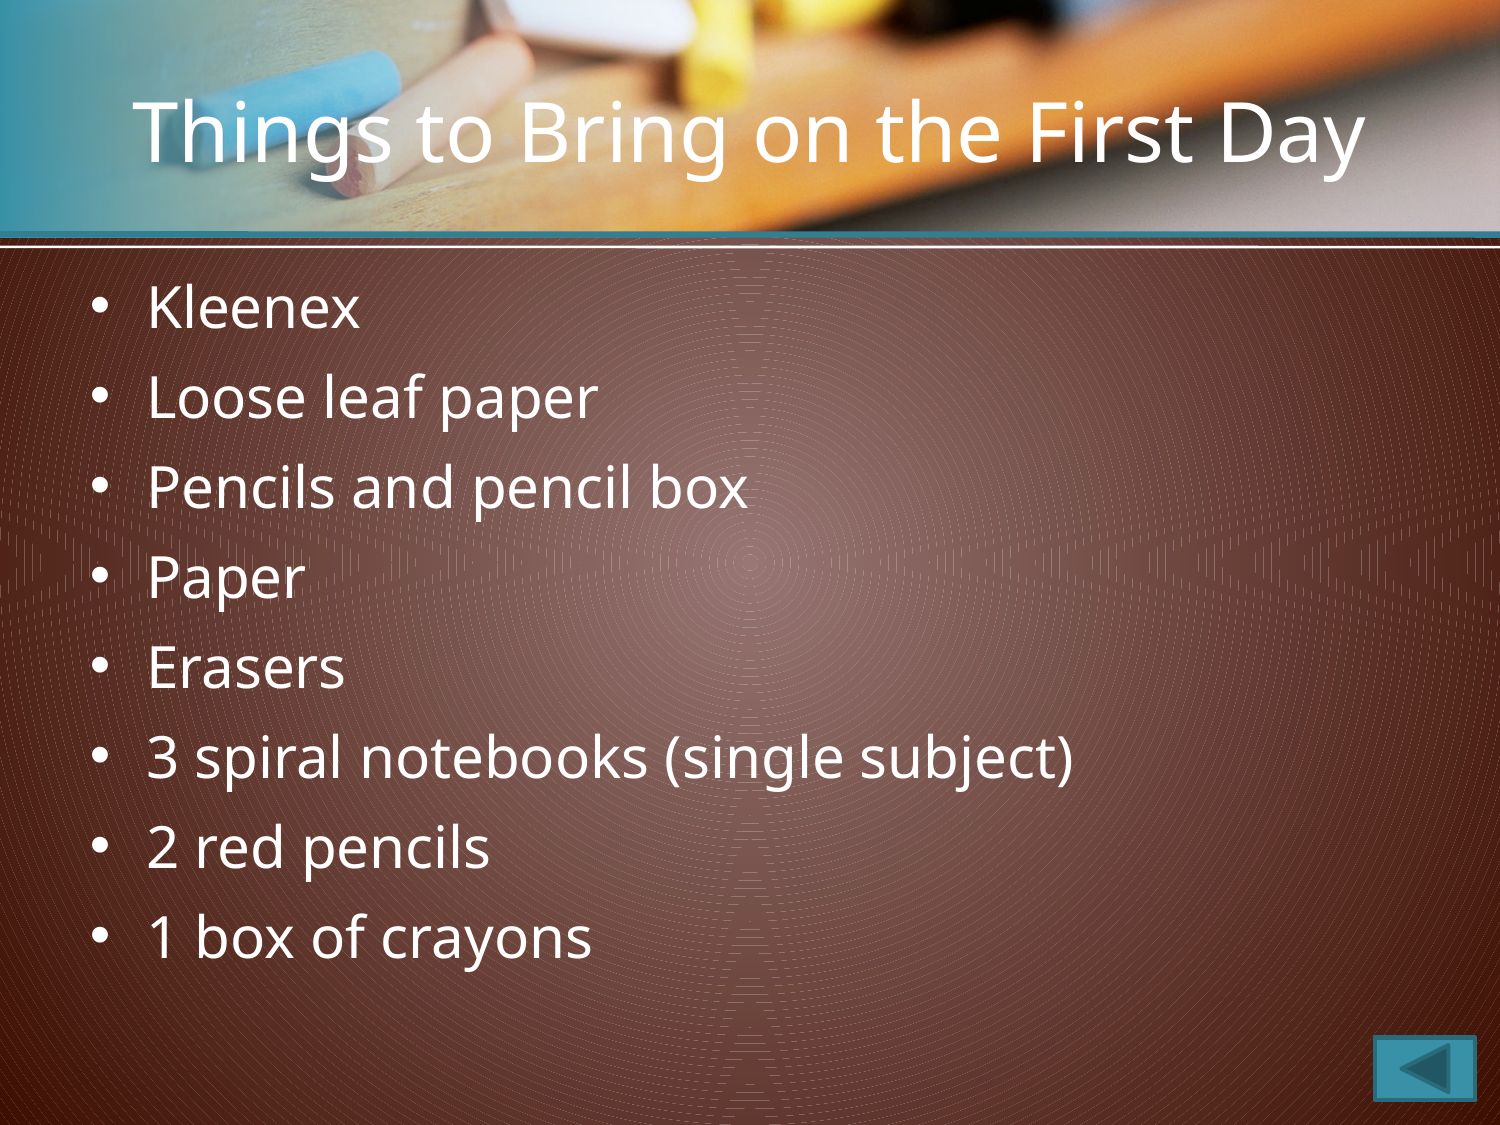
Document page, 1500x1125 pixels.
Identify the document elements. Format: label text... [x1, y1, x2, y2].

list Kleenex Loose leaf paper Pencils and pencil box Paper Erasers 3 spiral notebooks (single subject) 2 red pencils 1 box of crayons [75, 262, 1425, 1005]
picture [663, 0, 1500, 231]
title Things to Bring on the First Day [75, 24, 1425, 233]
text_box [1373, 1035, 1477, 1102]
